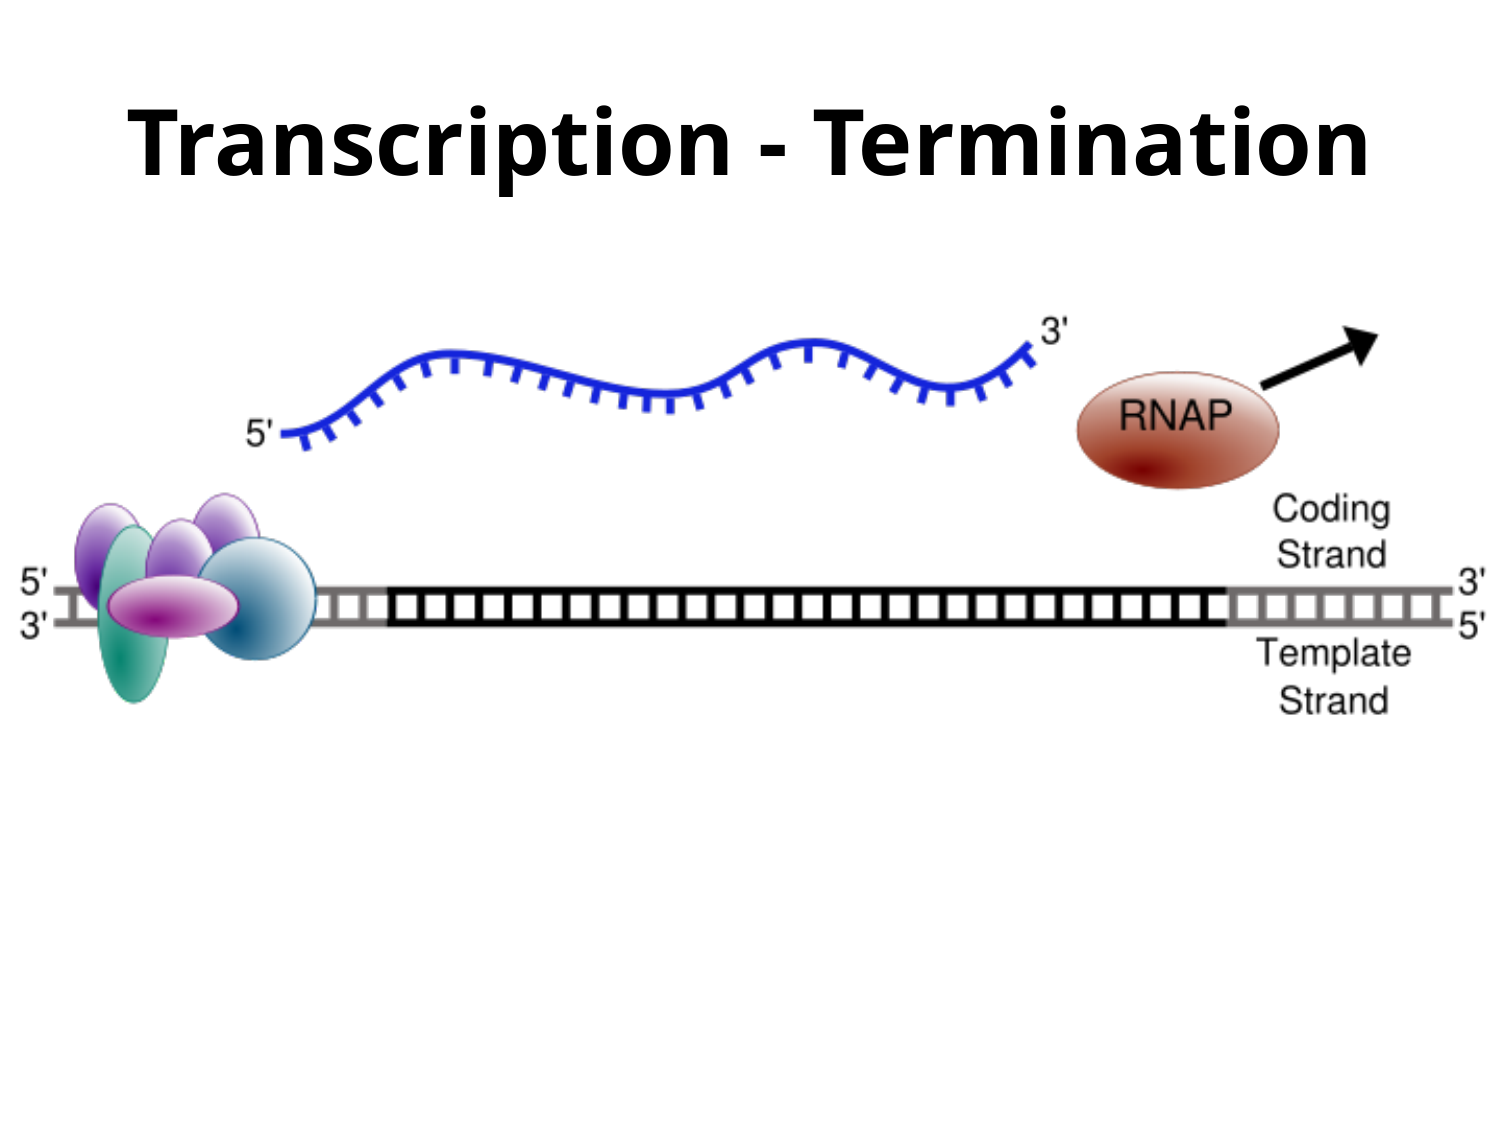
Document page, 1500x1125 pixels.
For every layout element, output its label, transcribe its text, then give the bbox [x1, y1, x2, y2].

title Transcription - Termination [74, 44, 1426, 233]
picture [0, 299, 1500, 738]
